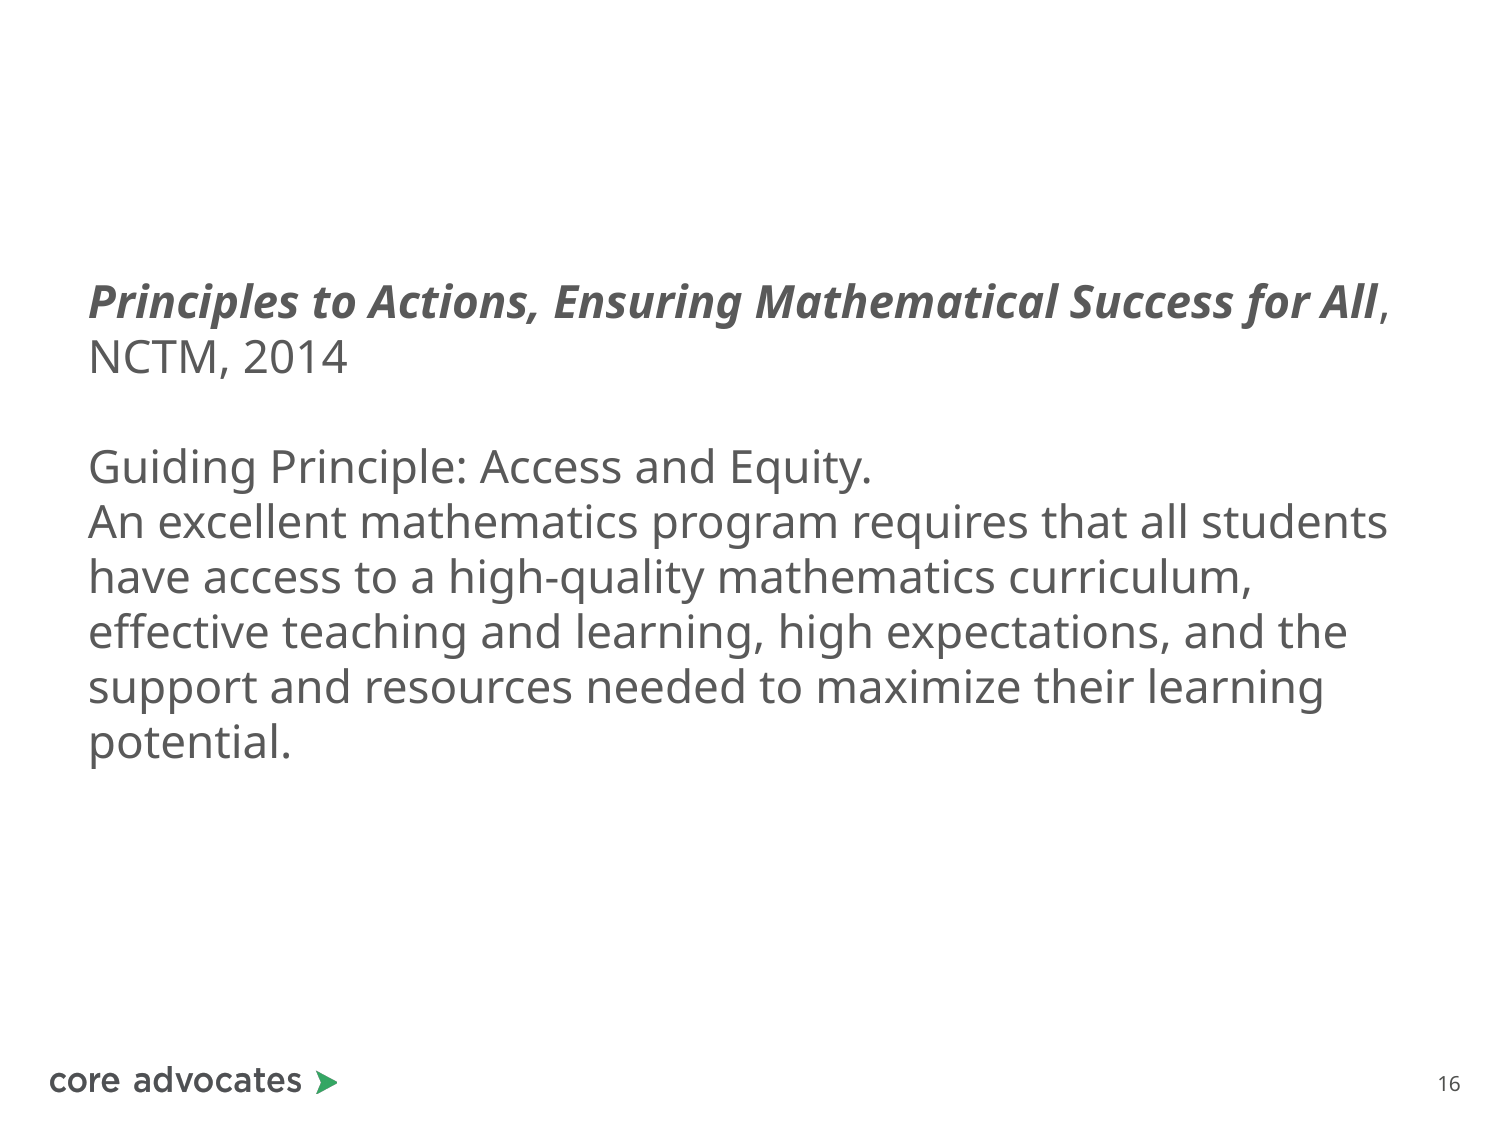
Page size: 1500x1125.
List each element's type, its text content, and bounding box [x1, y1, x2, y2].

picture [50, 1066, 337, 1094]
list Principles to Actions, Ensuring Mathematical Success for All, NCTM, 2014 Guiding Principle: Access and Equity. An excellent mathematics program requires that all students have access to a high-quality mathematics curriculum, effective teaching and learning, high expectations, and the support and resources needed to maximize their learning potential. [50, 257, 1457, 1001]
